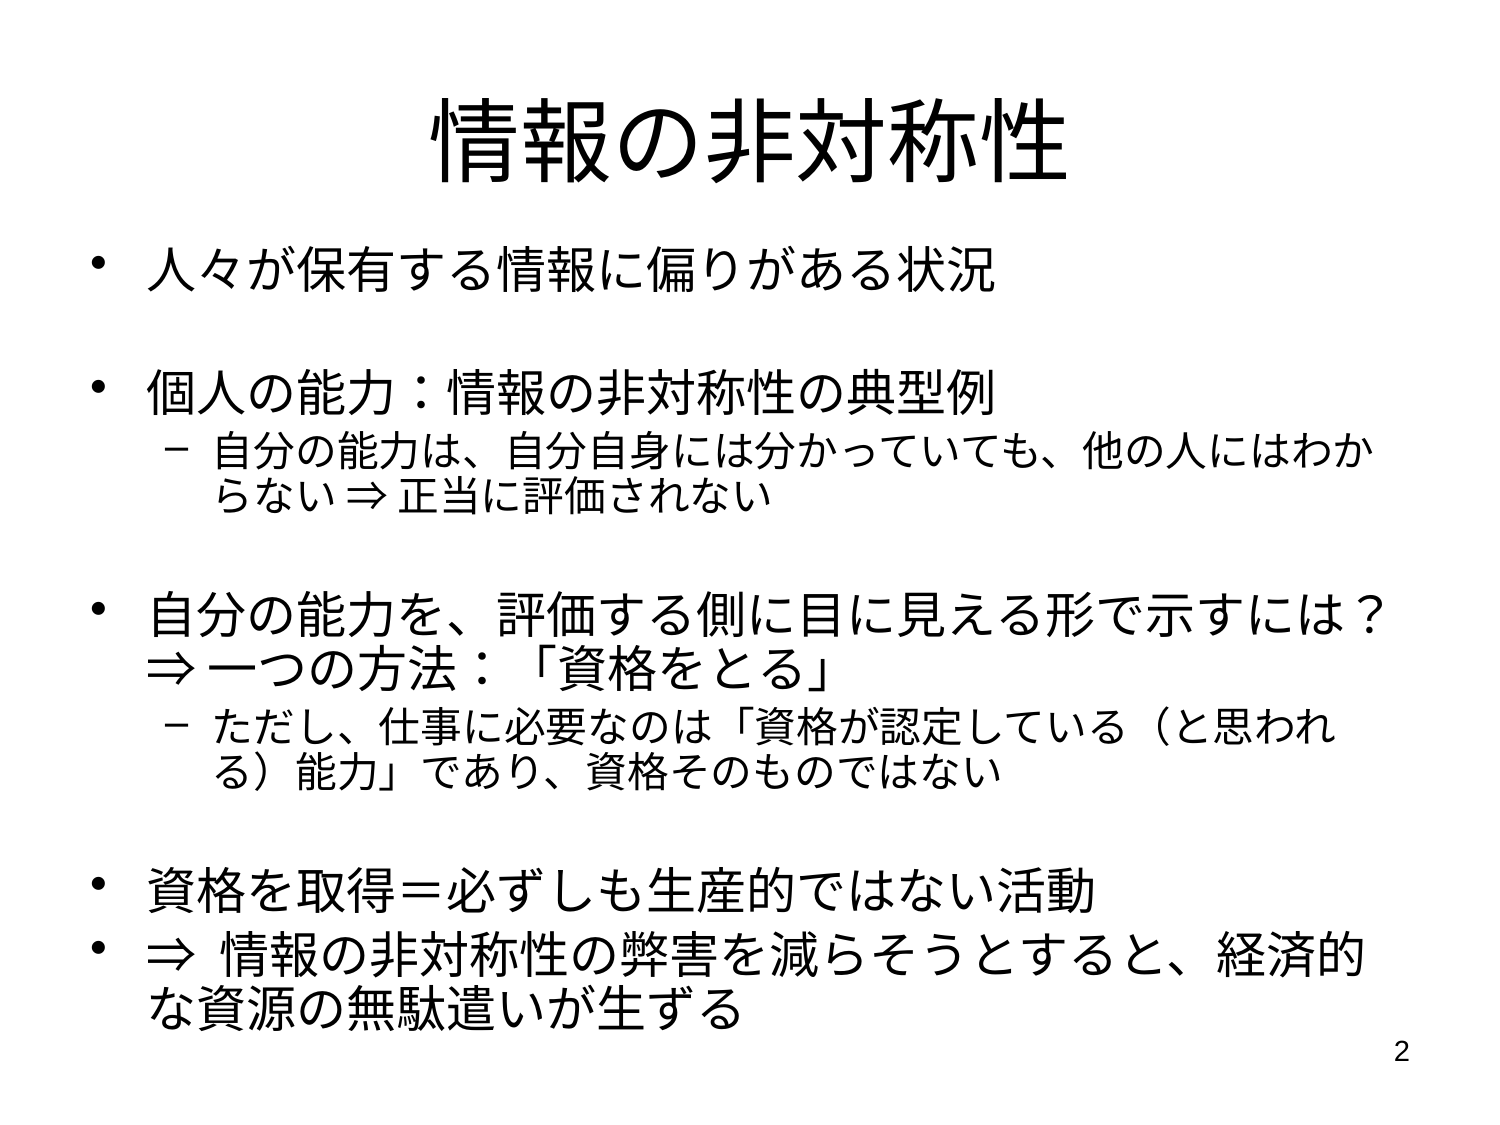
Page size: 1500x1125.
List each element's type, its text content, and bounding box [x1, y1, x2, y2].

slide_number 2 [1074, 1024, 1426, 1103]
list 人々が保有する情報に偏りがある状況 個人の能力：情報の非対称性の典型例 自分の能力は、自分自身には分かっていても、他の人にはわからない ⇒ 正当に評価されない 自分の能力を、評価する側に目に見える形で示すには？⇒ 一つの方法：「資格をとる」 ただし、仕事に必要なのは「資格が認定している（と思われる）能力」であり、資格そのものではない 資格を取得＝必ずしも生産的ではない活動 ⇒ 情報の非対称性の弊害を減らそうとすると、経済的な資源の無駄遣いが生ずる [75, 237, 1425, 1088]
title 情報の非対称性 [75, 45, 1425, 233]
